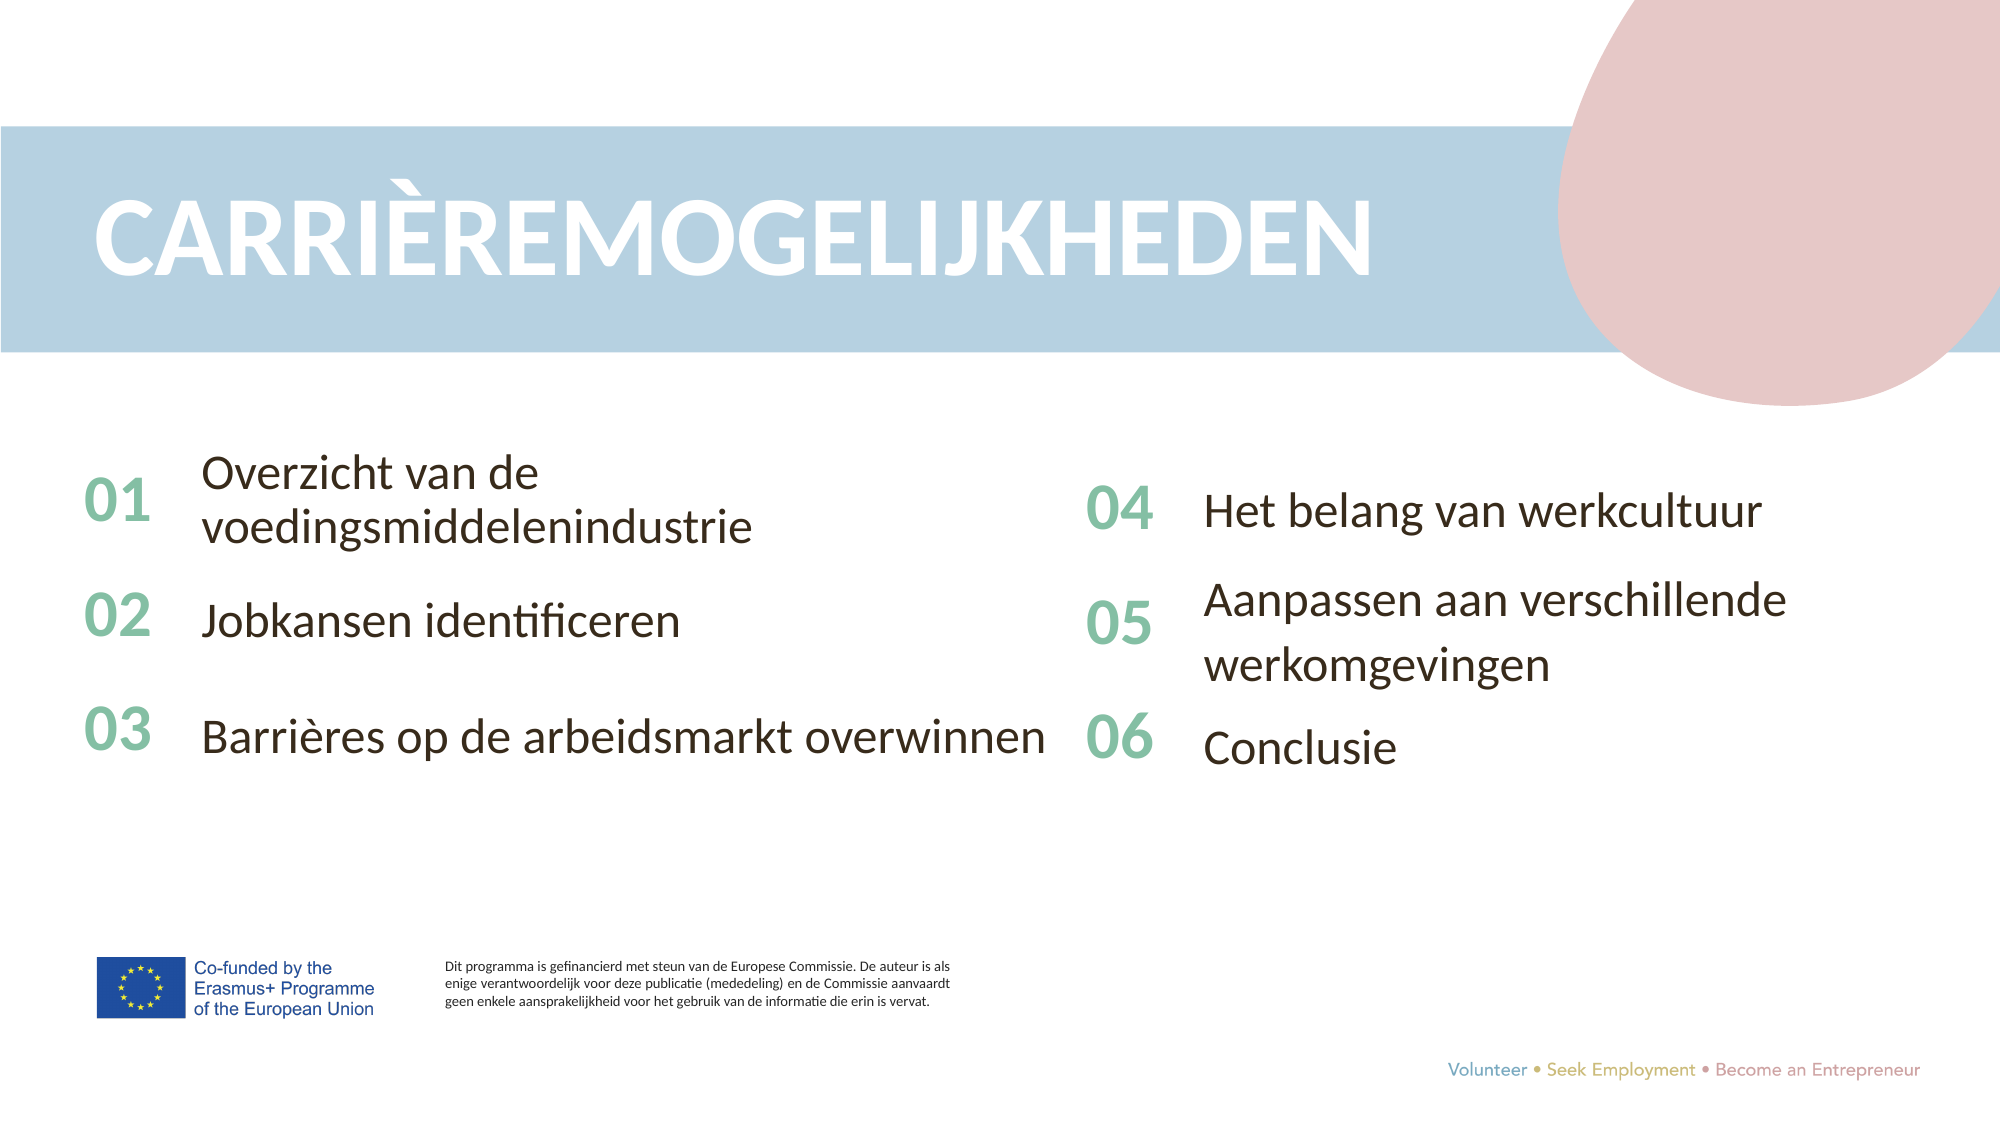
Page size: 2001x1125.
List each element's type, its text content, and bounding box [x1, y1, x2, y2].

picture [1418, 1046, 1971, 1103]
text_box Het belang van werkcultuur [1188, 454, 2000, 568]
text_box Conclusie [1188, 685, 1977, 799]
list Jobkansen identificeren [186, 559, 975, 673]
text_box [0, 125, 1622, 354]
list Barrières op de arbeidsmarkt overwinnen [186, 674, 1071, 788]
picture [96, 957, 379, 1022]
text_box CARRIÈREMOGELIJKHEDEN [79, 194, 1482, 310]
list Overzicht van de voedingsmiddelenindustrie [186, 443, 975, 557]
list 01 [69, 443, 185, 557]
text_box 06 [1071, 680, 1187, 794]
text_box [1947, 288, 2000, 354]
text_box Dit programma is gefinancierd met steun van de Europese Commissie. De auteur is als enige verantwoordelijk voor deze publicatie (mededeling) en de Commissie aanvaardt geen enkele aansprakelijkheid voor het gebruik van de informatie die erin is vervat. [430, 949, 966, 1022]
list 03 [69, 672, 185, 786]
text_box 05 [1071, 566, 1187, 680]
text_box 04 [1071, 451, 1187, 565]
text_box Aanpassen aan verschillende werkomgevingen [1188, 570, 2000, 684]
text_box [1558, 0, 2000, 406]
list 02 [69, 558, 185, 672]
